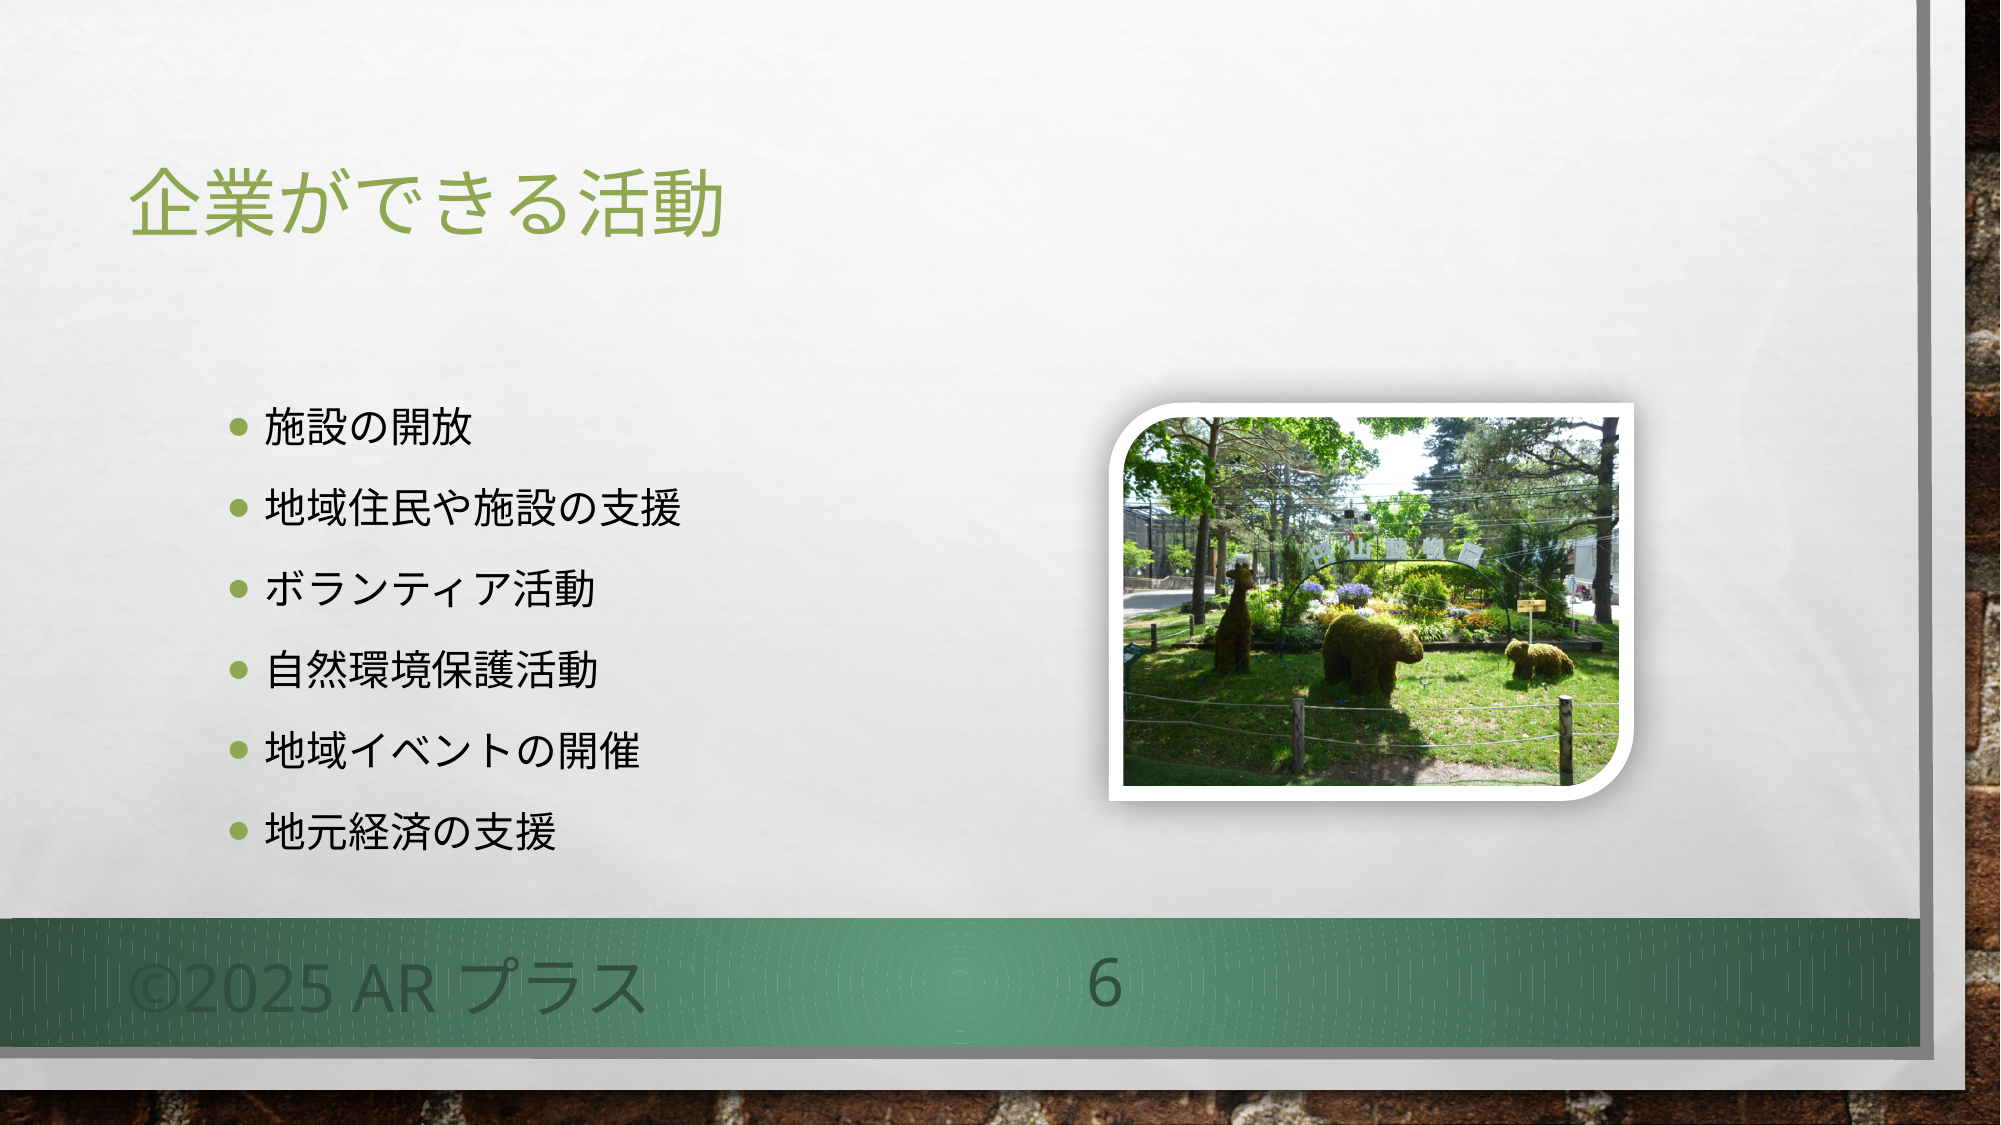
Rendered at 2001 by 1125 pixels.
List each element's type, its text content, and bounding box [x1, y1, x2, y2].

title 企業ができる活動 [112, 112, 1818, 302]
picture [1115, 409, 1627, 794]
picture [0, 0, 2000, 1125]
list 施設の開放 地域住民や施設の支援 ボランティア活動 自然環境保護活動 地域イベントの開催 地元経済の支援 [212, 349, 1000, 898]
footer ©2025 ARプラス [112, 944, 1015, 1027]
slide_number 6 [1031, 944, 1181, 1027]
